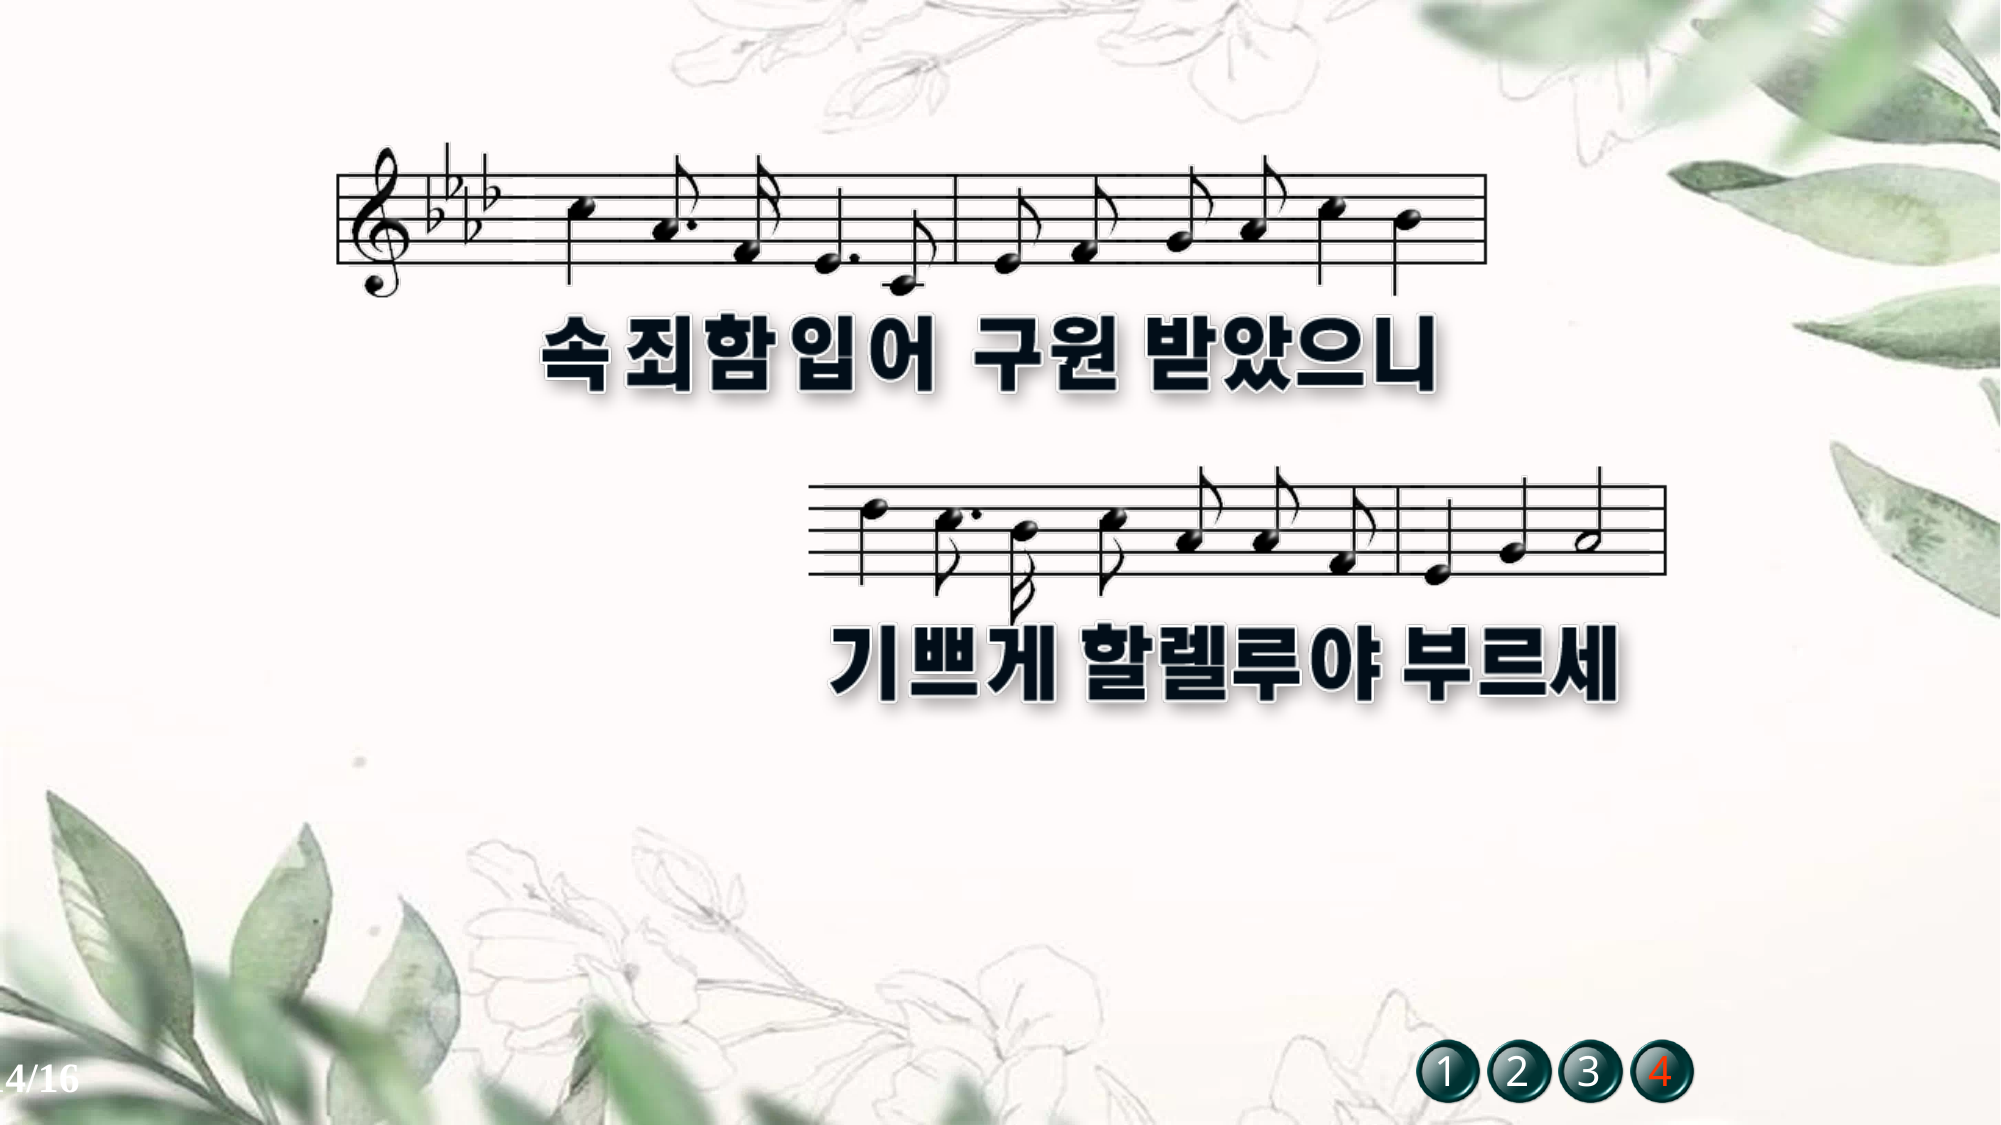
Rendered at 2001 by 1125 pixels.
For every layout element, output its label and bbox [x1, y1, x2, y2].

text_box [1484, 1035, 1555, 1106]
text_box [1627, 1035, 1697, 1106]
text_box [1555, 1035, 1626, 1106]
picture [0, 0, 2001, 1125]
text_box [1413, 1035, 1484, 1106]
